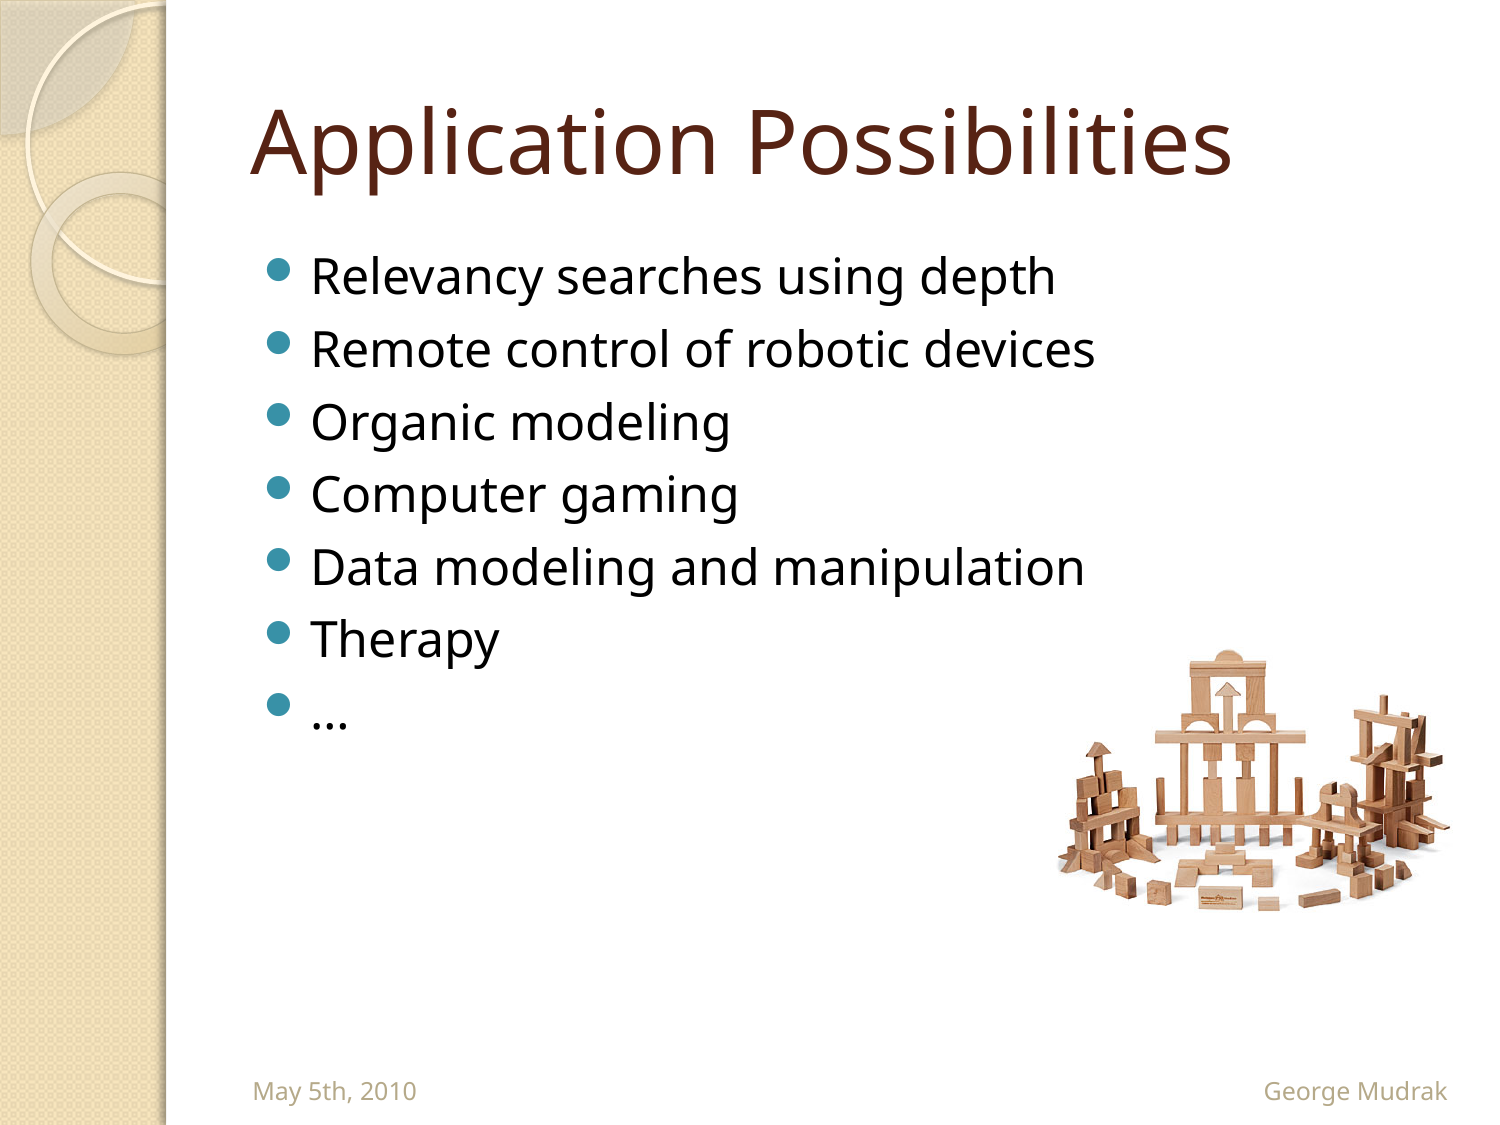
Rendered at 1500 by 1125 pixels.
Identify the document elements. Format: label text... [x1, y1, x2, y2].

picture [1049, 647, 1454, 913]
list Relevancy searches using depth Remote control of robotic devices Organic modeling Computer gaming Data modeling and manipulation Therapy … [235, 237, 1466, 775]
footer George Mudrak [938, 1034, 1463, 1113]
title Application Possibilities [235, 45, 1466, 233]
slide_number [237, 1034, 938, 1113]
